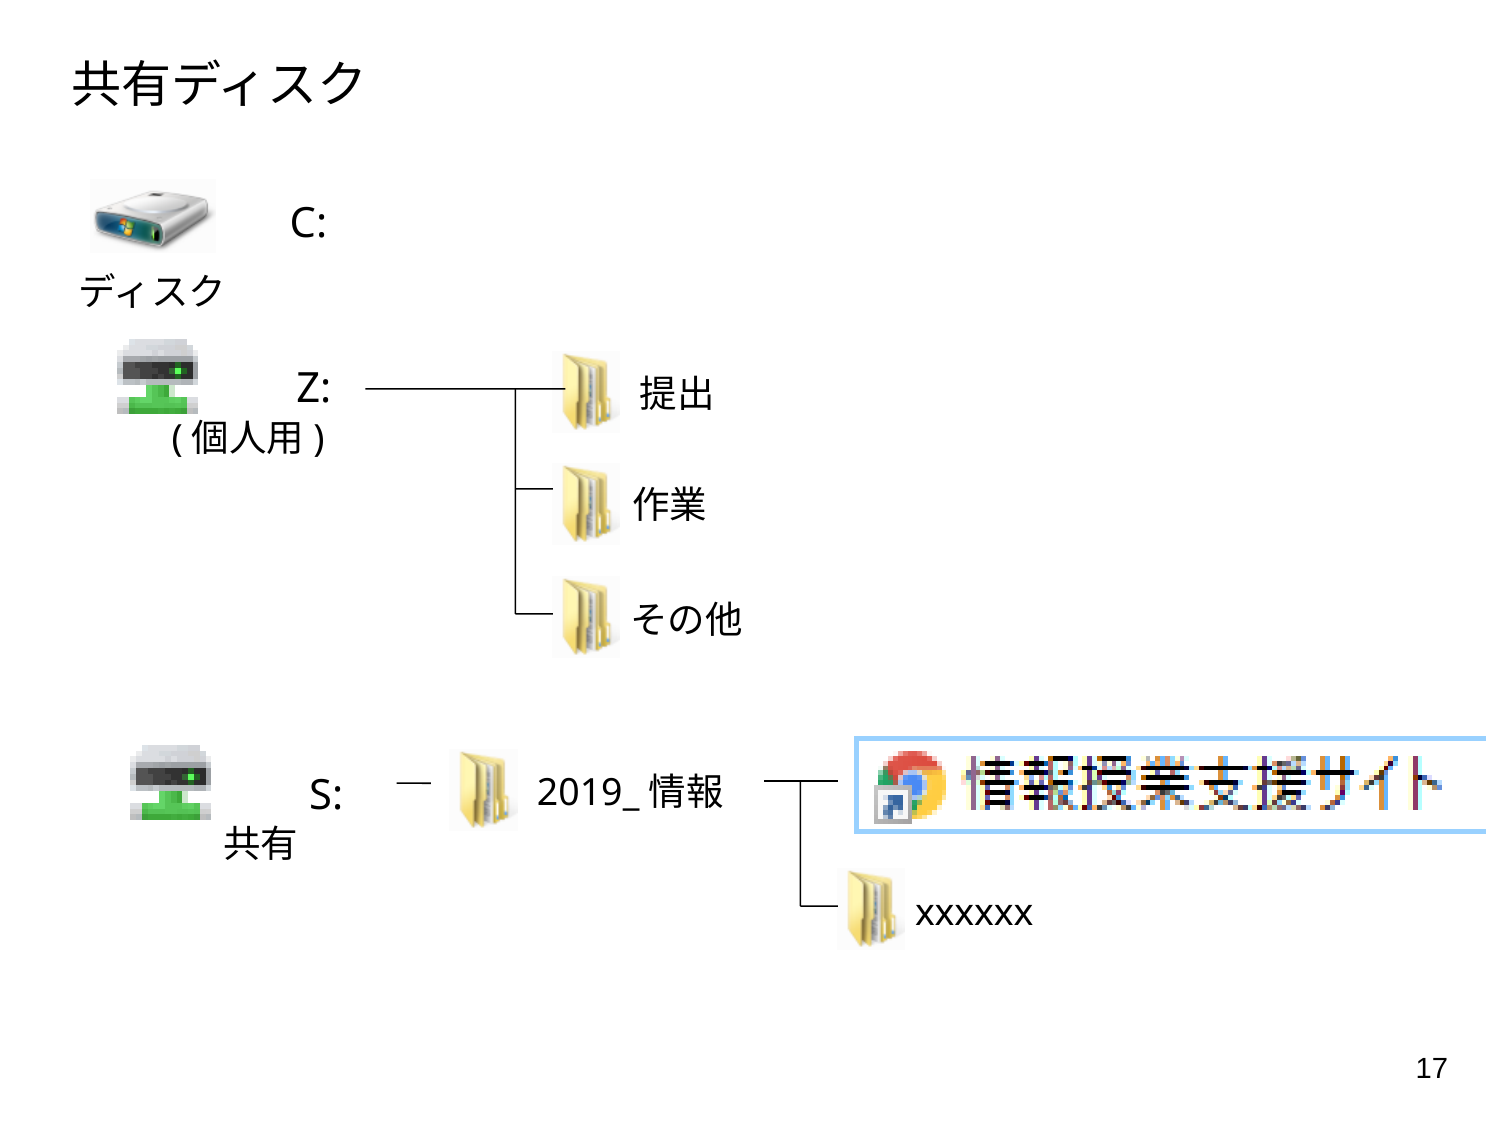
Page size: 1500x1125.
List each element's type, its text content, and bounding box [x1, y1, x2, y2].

picture [552, 576, 620, 658]
text_box ディスク [34, 260, 272, 321]
text_box (個人用) [99, 406, 397, 467]
text_box S: [284, 760, 369, 826]
picture [449, 749, 518, 831]
text_box 共有 [111, 812, 410, 873]
text_box 作業 [620, 474, 962, 534]
picture [90, 179, 216, 253]
picture [552, 463, 620, 545]
slide_number 17 [1113, 1041, 1464, 1121]
text_box 2019_情報 [522, 760, 840, 820]
text_box xxxxxx [905, 881, 1089, 941]
text_box その他 [620, 588, 946, 649]
picture [840, 717, 1486, 864]
picture [77, 316, 228, 438]
picture [552, 351, 620, 433]
picture [90, 722, 241, 844]
text_box 共有ディスク [56, 45, 900, 121]
text_box 提出 [624, 362, 955, 423]
picture [837, 868, 905, 950]
text_box C: [266, 187, 351, 253]
text_box Z: [271, 353, 356, 419]
